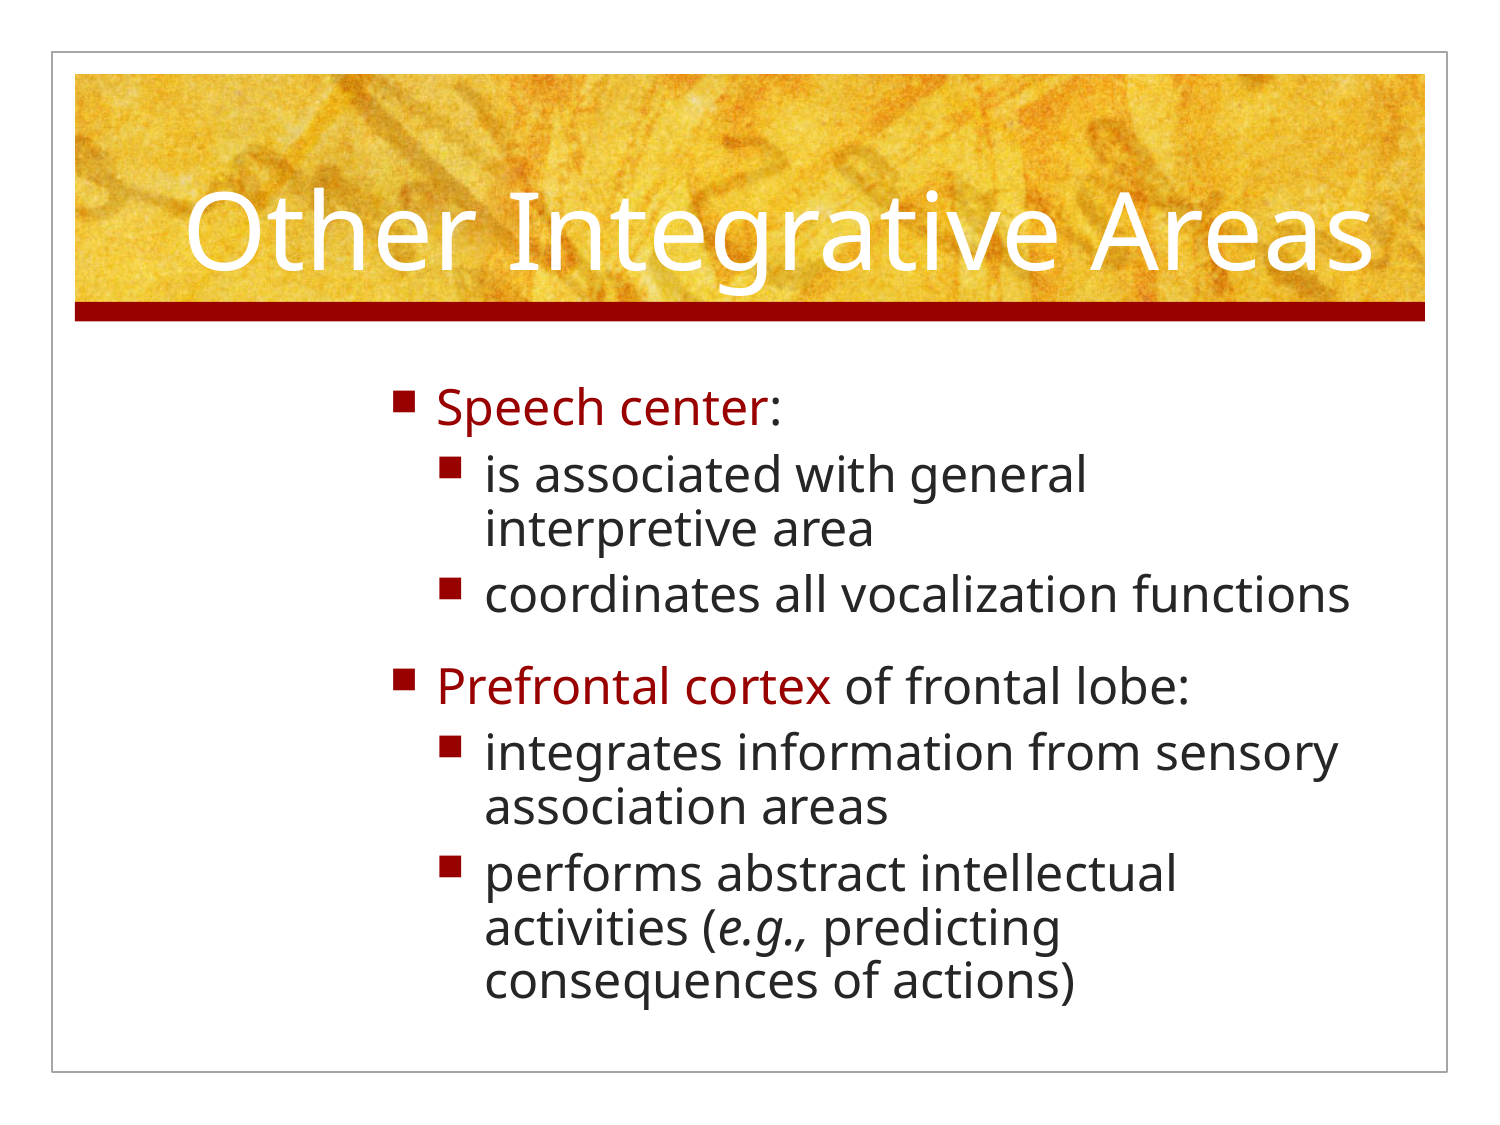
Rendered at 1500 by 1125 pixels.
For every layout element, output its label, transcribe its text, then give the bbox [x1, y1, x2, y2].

title Other Integrative Areas [108, 74, 1392, 292]
list Speech center: is associated with general interpretive area coordinates all vocalization functions Prefrontal cortex of frontal lobe: integrates information from sensory association areas performs abstract intellectual activities (e.g., predicting consequences of actions) [375, 375, 1392, 1005]
picture [75, 74, 1425, 301]
